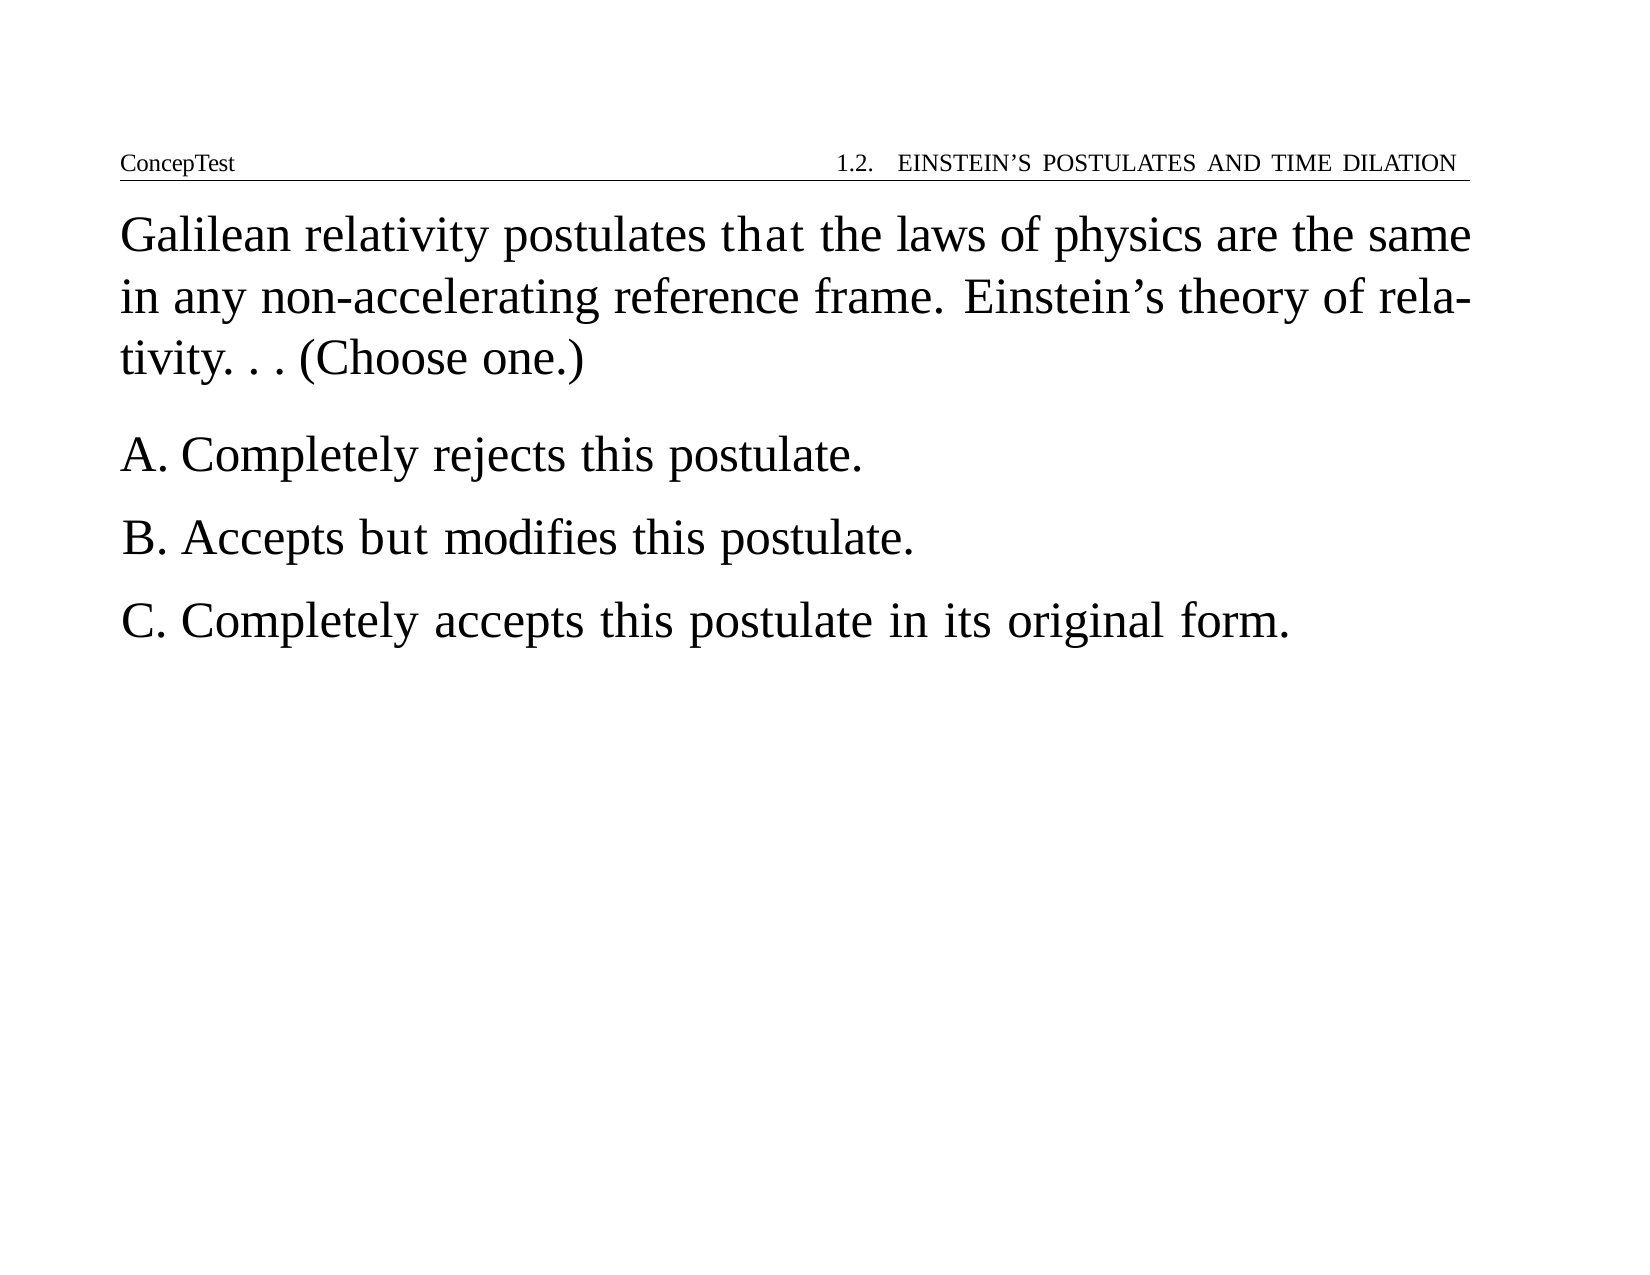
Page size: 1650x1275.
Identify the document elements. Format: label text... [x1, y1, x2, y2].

text_box Completely rejects this postulate. Accepts but modifies this postulate. Completely accepts this postulate in its original form. [117, 397, 1297, 649]
title Galilean relativity postulates that the laws of physics are the same in any non-accelerating reference frame. Einstein’s theory of rela- tivity. . . (Choose one.) [117, 198, 1473, 413]
text_box ConcepTest 1.2. EINSTEIN’S POSTULATES AND TIME DILATION [117, 144, 1473, 176]
